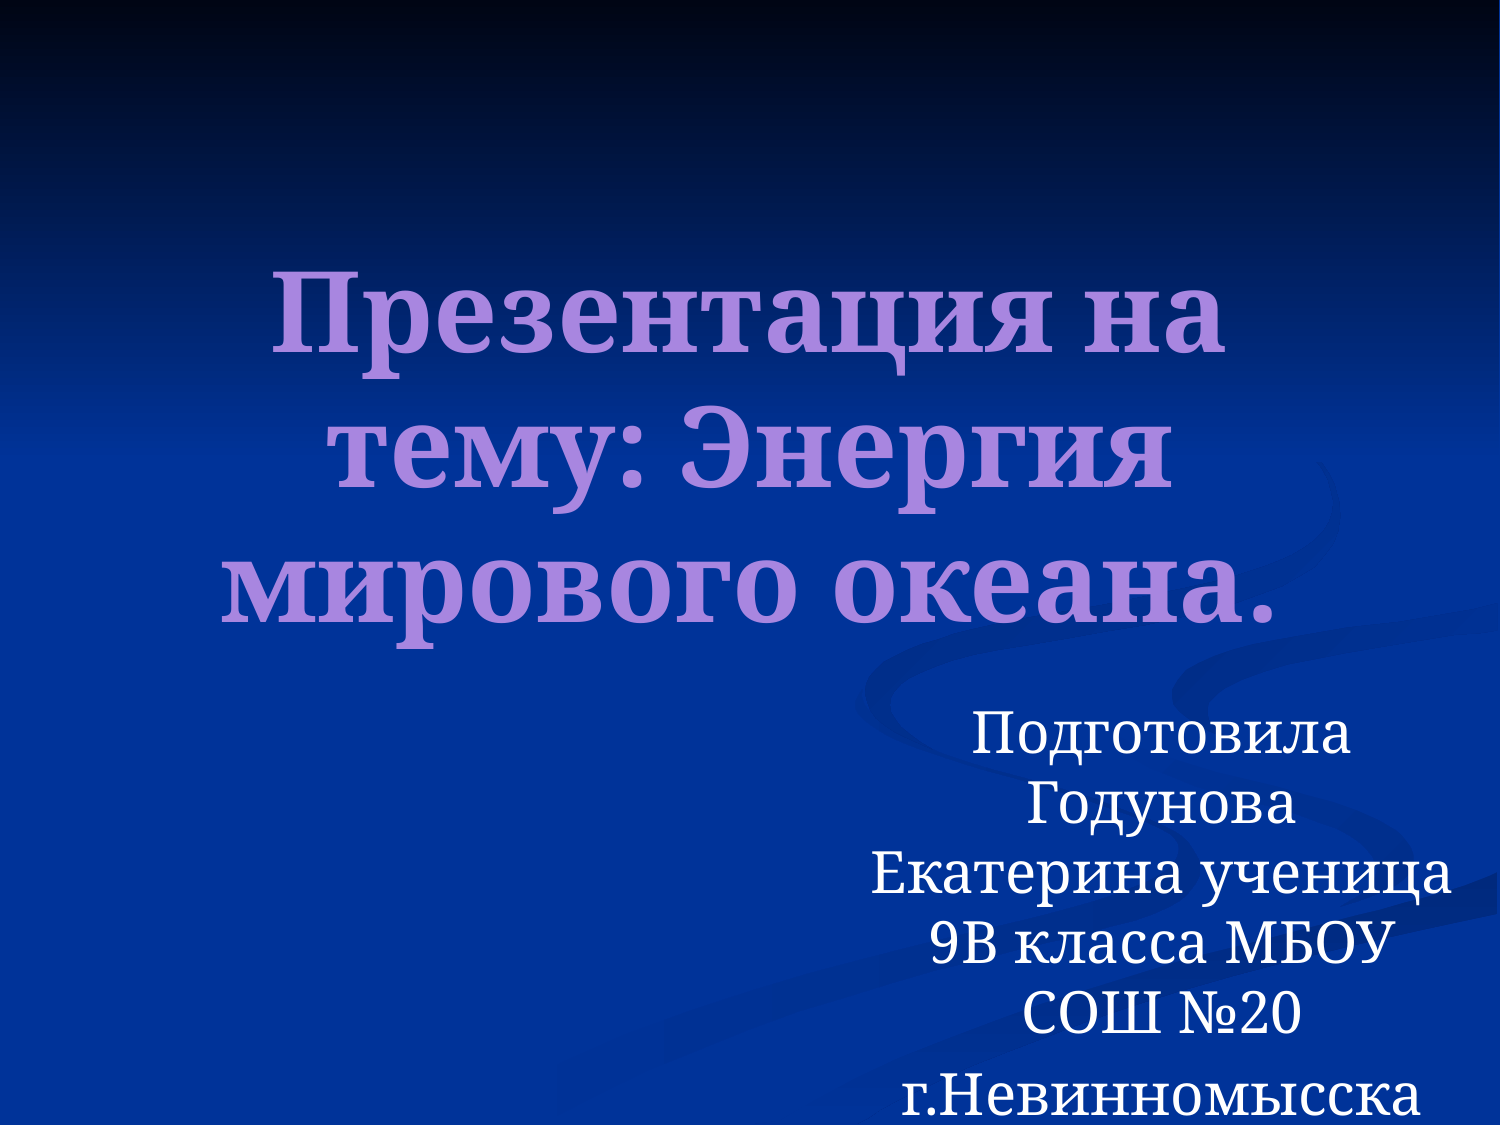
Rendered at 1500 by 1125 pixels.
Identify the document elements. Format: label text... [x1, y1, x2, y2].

title Презентация на тему: Энергия мирового океана. [112, 284, 1388, 601]
subtitle Подготовила Годунова Екатерина ученица 9В класса МБОУ СОШ №20 г.Невинномысска [849, 687, 1476, 1088]
